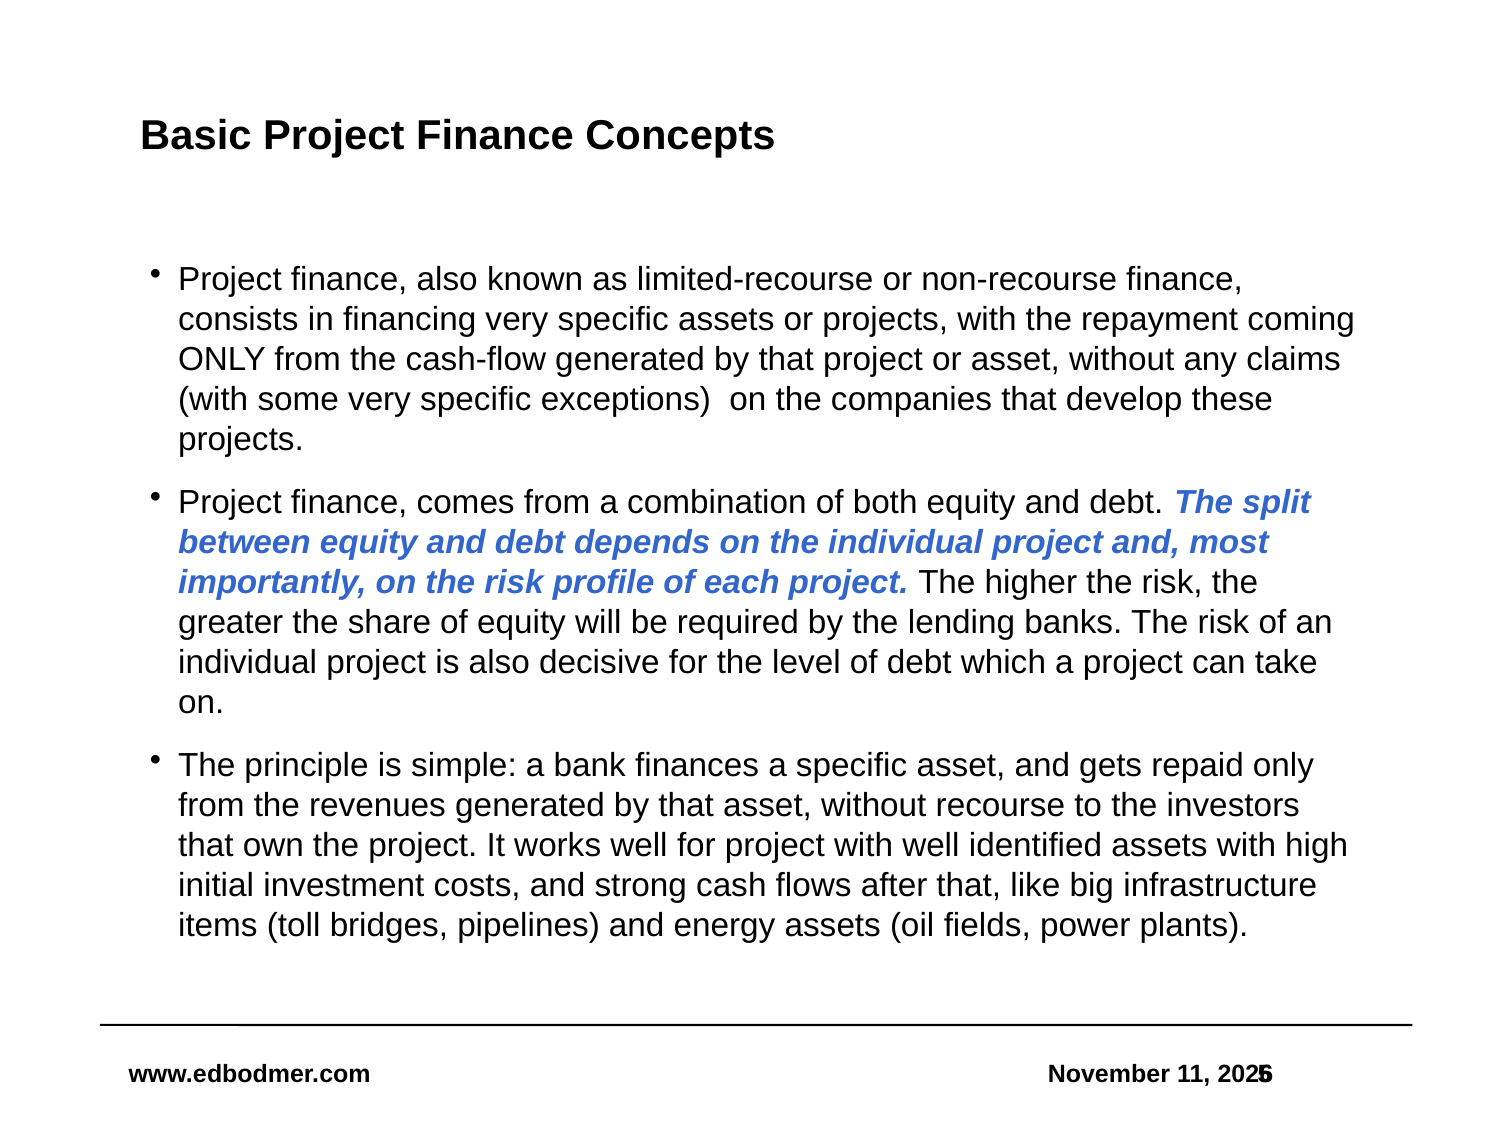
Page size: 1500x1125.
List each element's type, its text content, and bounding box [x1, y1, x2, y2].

title Basic Project Finance Concepts [124, 99, 1288, 226]
list Project finance, also known as limited-recourse or non-recourse finance, consists in financing very specific assets or projects, with the repayment coming ONLY from the cash-flow generated by that project or asset, without any claims (with some very specific exceptions) on the companies that develop these projects. Project finance, comes from a combination of both equity and debt. The split between equity and debt depends on the individual project and, most importantly, on the risk profile of each project. The higher the risk, the greater the share of equity will be required by the lending banks. The risk of an individual project is also decisive for the level of debt which a project can take on. The principle is simple: a bank finances a specific asset, and gets repaid only from the revenues generated by that asset, without recourse to the investors that own the project. It works well for project with well identified assets with high initial investment costs, and strong cash flows after that, like big infrastructure items (toll bridges, pipelines) and energy assets (oil fields, power plants). [124, 249, 1376, 1001]
